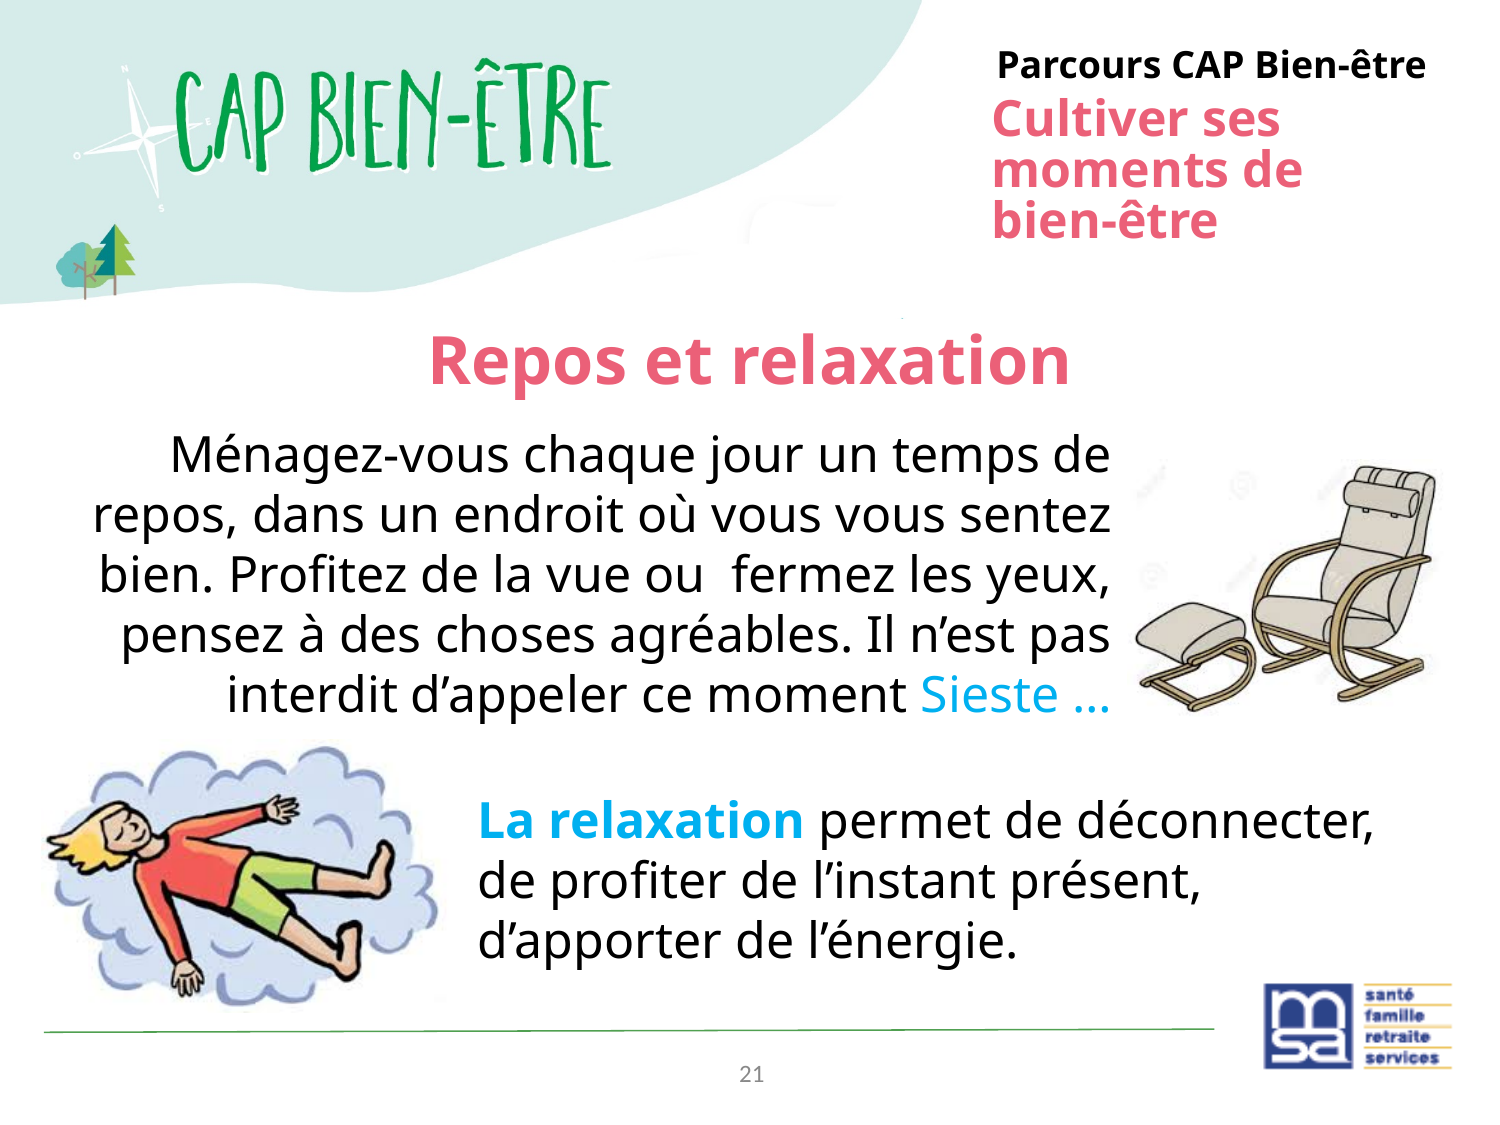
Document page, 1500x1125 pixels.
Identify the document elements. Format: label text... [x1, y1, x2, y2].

picture [0, 0, 941, 320]
text_box Parcours CAP Bien-être [968, 34, 1455, 94]
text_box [43, 1028, 1215, 1033]
text_box La relaxation permet de déconnecter, de profiter de l’instant présent, d’apporter de l’énergie. [462, 781, 1459, 988]
text_box Cultiver ses moments de bien-être [945, 54, 1405, 291]
picture [1250, 929, 1476, 1125]
picture [1126, 459, 1448, 717]
text_box Ménagez-vous chaque jour un temps de repos, dans un endroit où vous vous sentez bien. Profitez de la vue ou fermez les yeux, pensez à des choses agréables. Il n’est pas interdit d’appeler ce moment Sieste … [17, 415, 1128, 787]
text_box 21 [54, 1042, 1245, 1103]
text_box Repos et relaxation [0, 307, 1500, 421]
picture [40, 739, 451, 1013]
